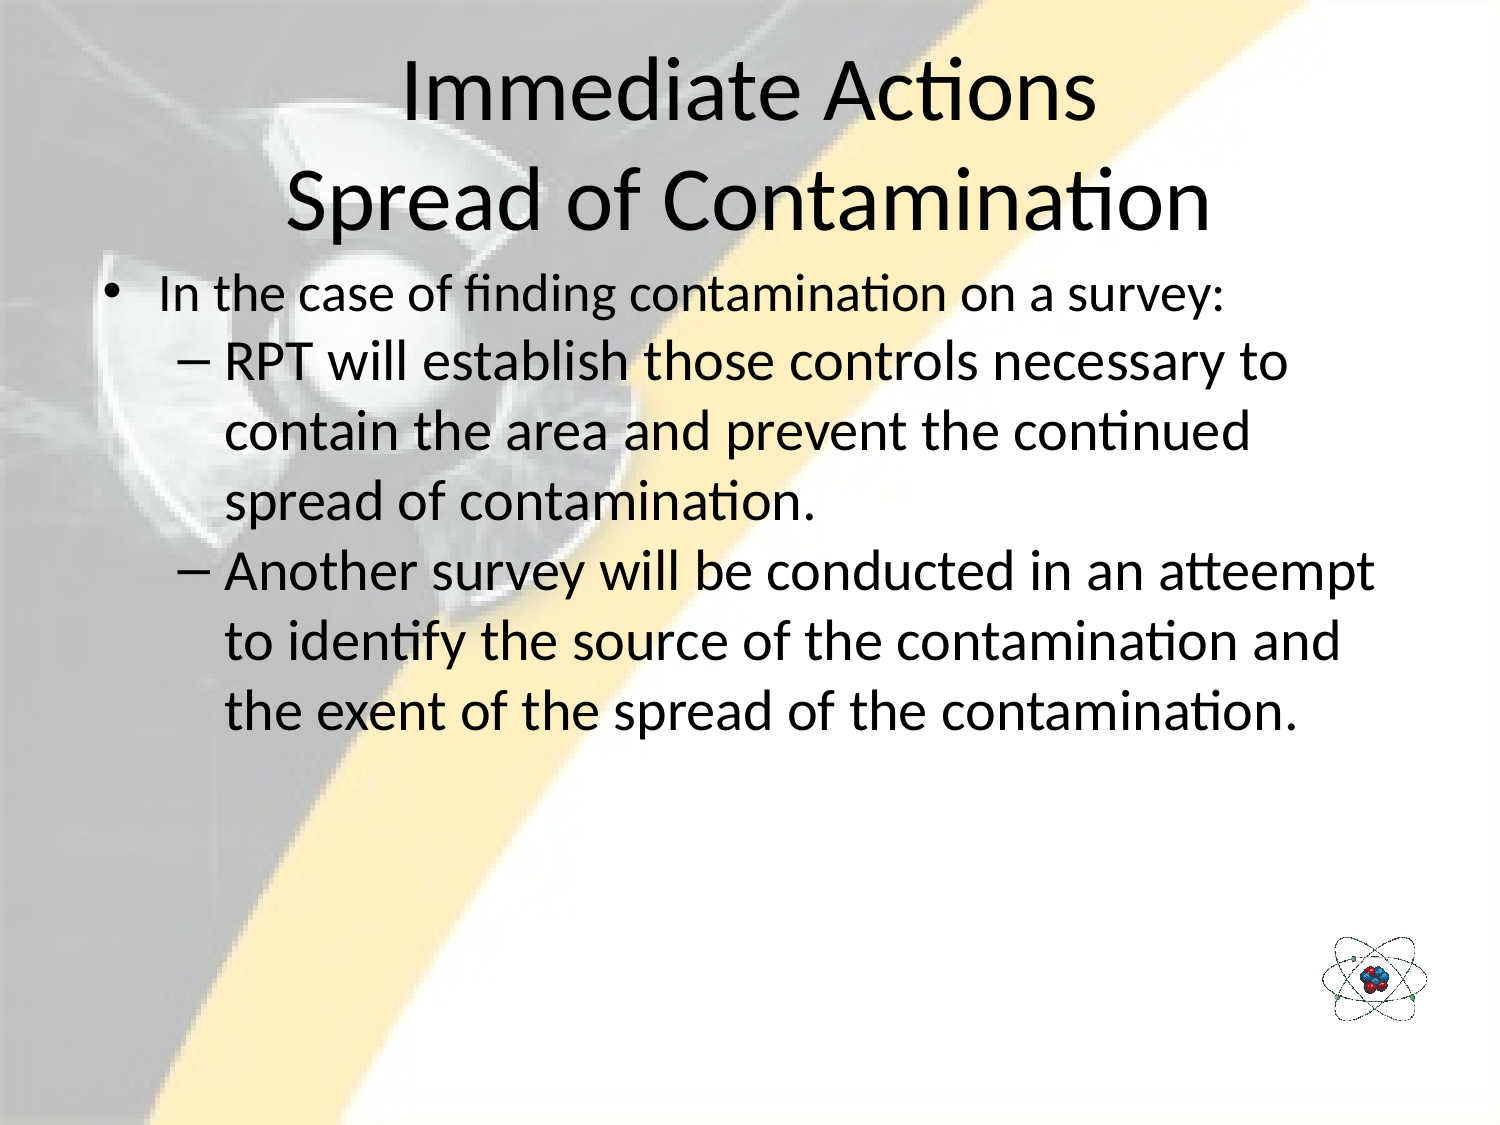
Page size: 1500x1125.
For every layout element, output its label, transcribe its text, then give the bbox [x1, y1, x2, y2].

title Immediate Actions Spread of Contamination [75, 45, 1425, 233]
list In the case of finding contamination on a survey: RPT will establish those controls necessary to contain the area and prevent the continued spread of contamination. Another survey will be conducted in an atteempt to identify the source of the contamination and the exent of the spread of the contamination. [87, 249, 1413, 1013]
picture [1322, 937, 1427, 1021]
